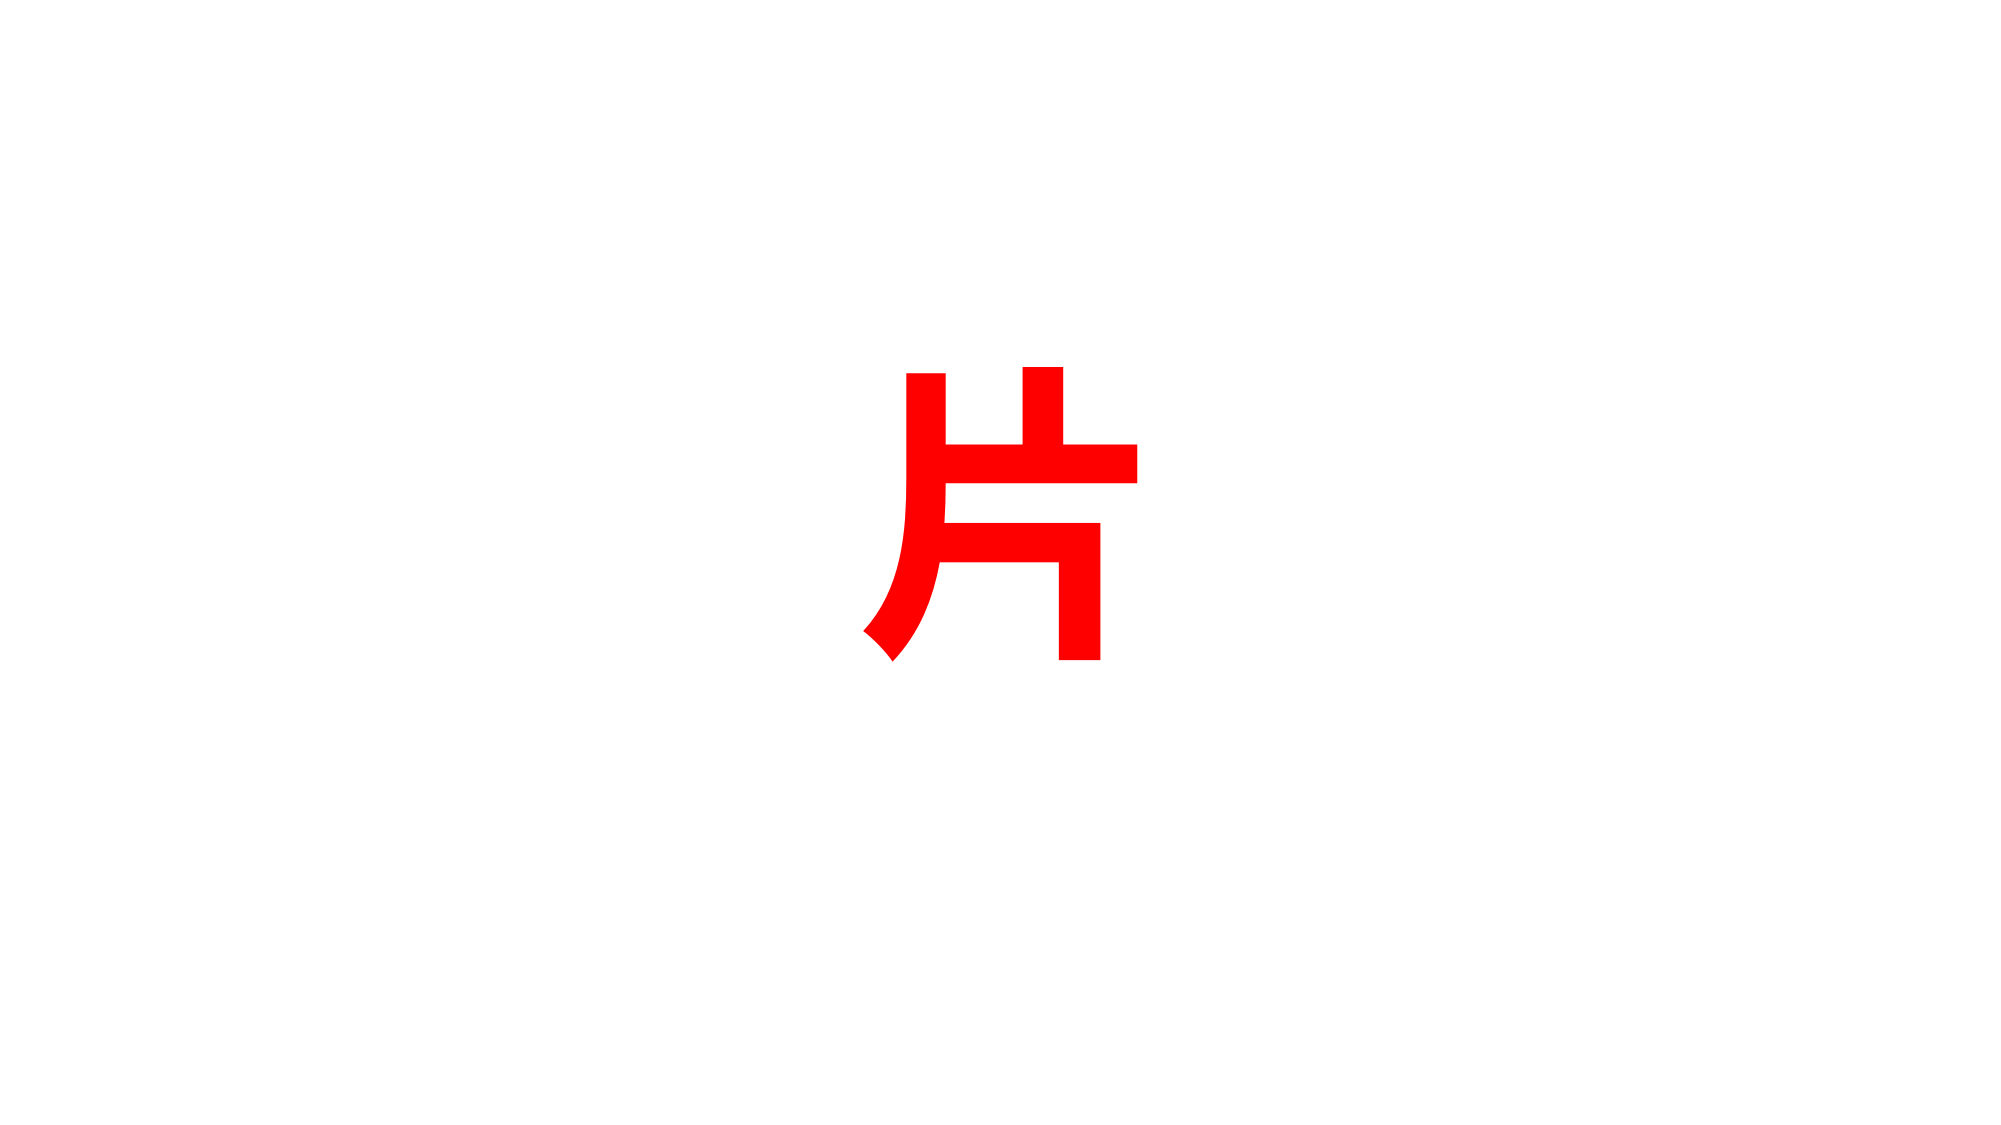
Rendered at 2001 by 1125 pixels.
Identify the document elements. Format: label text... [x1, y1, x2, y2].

text_box 片 [841, 312, 1252, 703]
